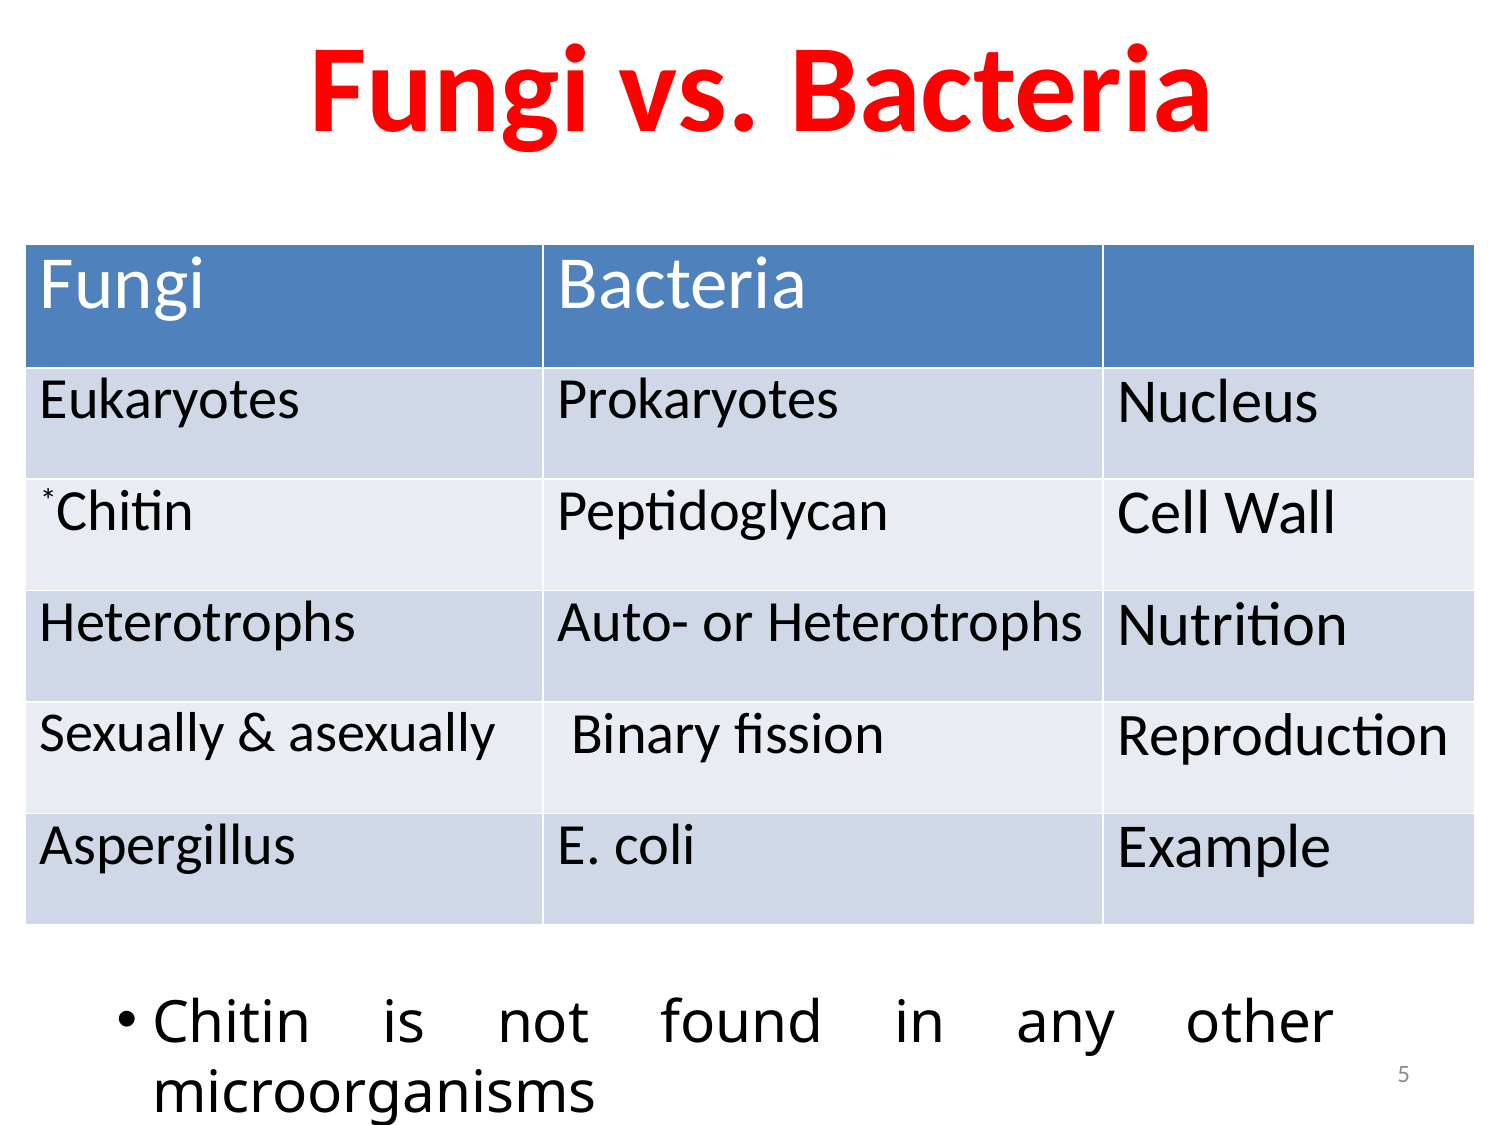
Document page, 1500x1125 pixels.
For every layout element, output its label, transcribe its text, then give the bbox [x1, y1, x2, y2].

table_header [1104, 245, 1474, 367]
table_cell Sexually & asexually [26, 703, 542, 813]
slide_number 5 [1074, 1042, 1425, 1103]
table_cell Example [1104, 814, 1474, 924]
table_cell Prokaryotes [544, 369, 1102, 478]
table_cell Peptidoglycan [544, 480, 1102, 590]
table_cell *Chitin [26, 480, 542, 590]
table_cell Heterotrophs [26, 591, 542, 701]
table_cell Cell Wall [1104, 480, 1474, 590]
text_box Chitin is not found in any other microorganisms [62, 976, 1350, 1125]
table_cell Aspergillus [26, 814, 542, 924]
table_cell Nutrition [1104, 591, 1474, 701]
table_cell Eukaryotes [26, 369, 542, 478]
table_cell Binary fission [544, 703, 1102, 813]
table_cell Auto- or Heterotrophs [544, 591, 1102, 701]
table_cell E. coli [544, 814, 1102, 924]
table_cell Nucleus [1104, 369, 1474, 478]
table_header Fungi [26, 245, 542, 367]
table_cell Reproduction [1104, 703, 1474, 813]
footer [512, 1042, 988, 1103]
title Fungi vs. Bacteria [50, 12, 1475, 150]
table_header Bacteria [544, 245, 1102, 367]
